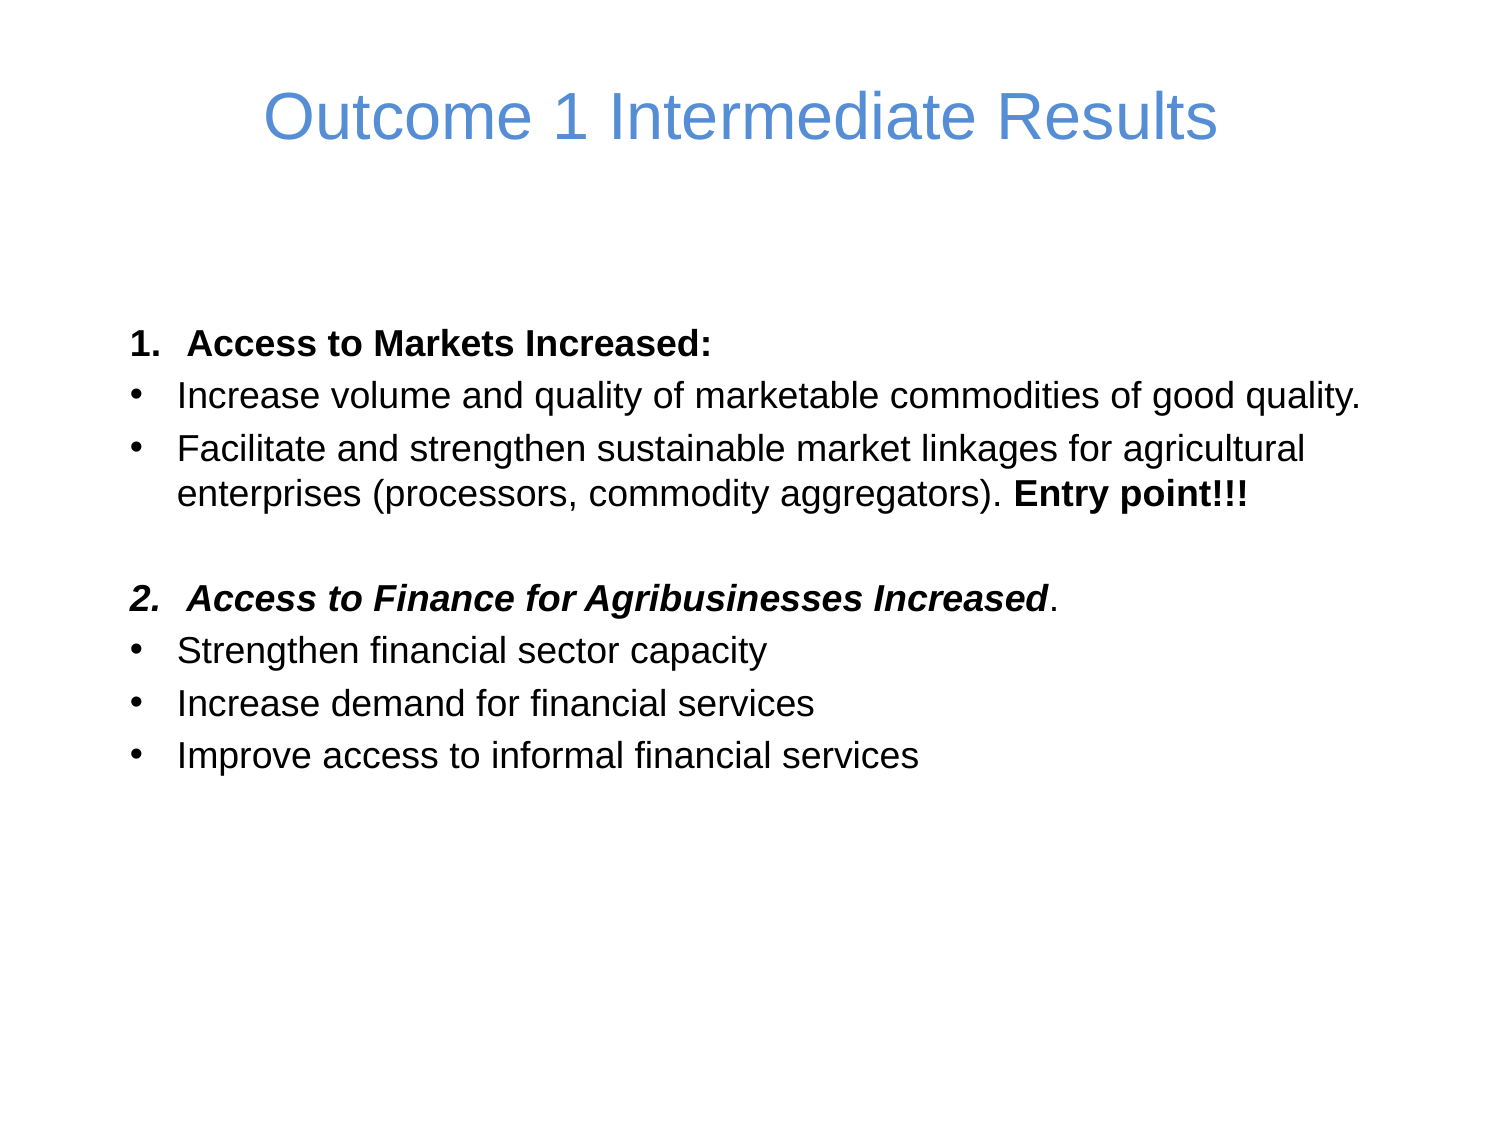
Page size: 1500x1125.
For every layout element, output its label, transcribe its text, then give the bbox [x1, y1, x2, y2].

title Outcome 1 Intermediate Results [66, 64, 1417, 230]
list Access to Markets Increased: Increase volume and quality of marketable commodities of good quality. Facilitate and strengthen sustainable market linkages for agricultural enterprises (processors, commodity aggregators). Entry point!!! Access to Finance for Agribusinesses Increased. Strengthen financial sector capacity Increase demand for financial services Improve access to informal financial services [114, 310, 1445, 1022]
